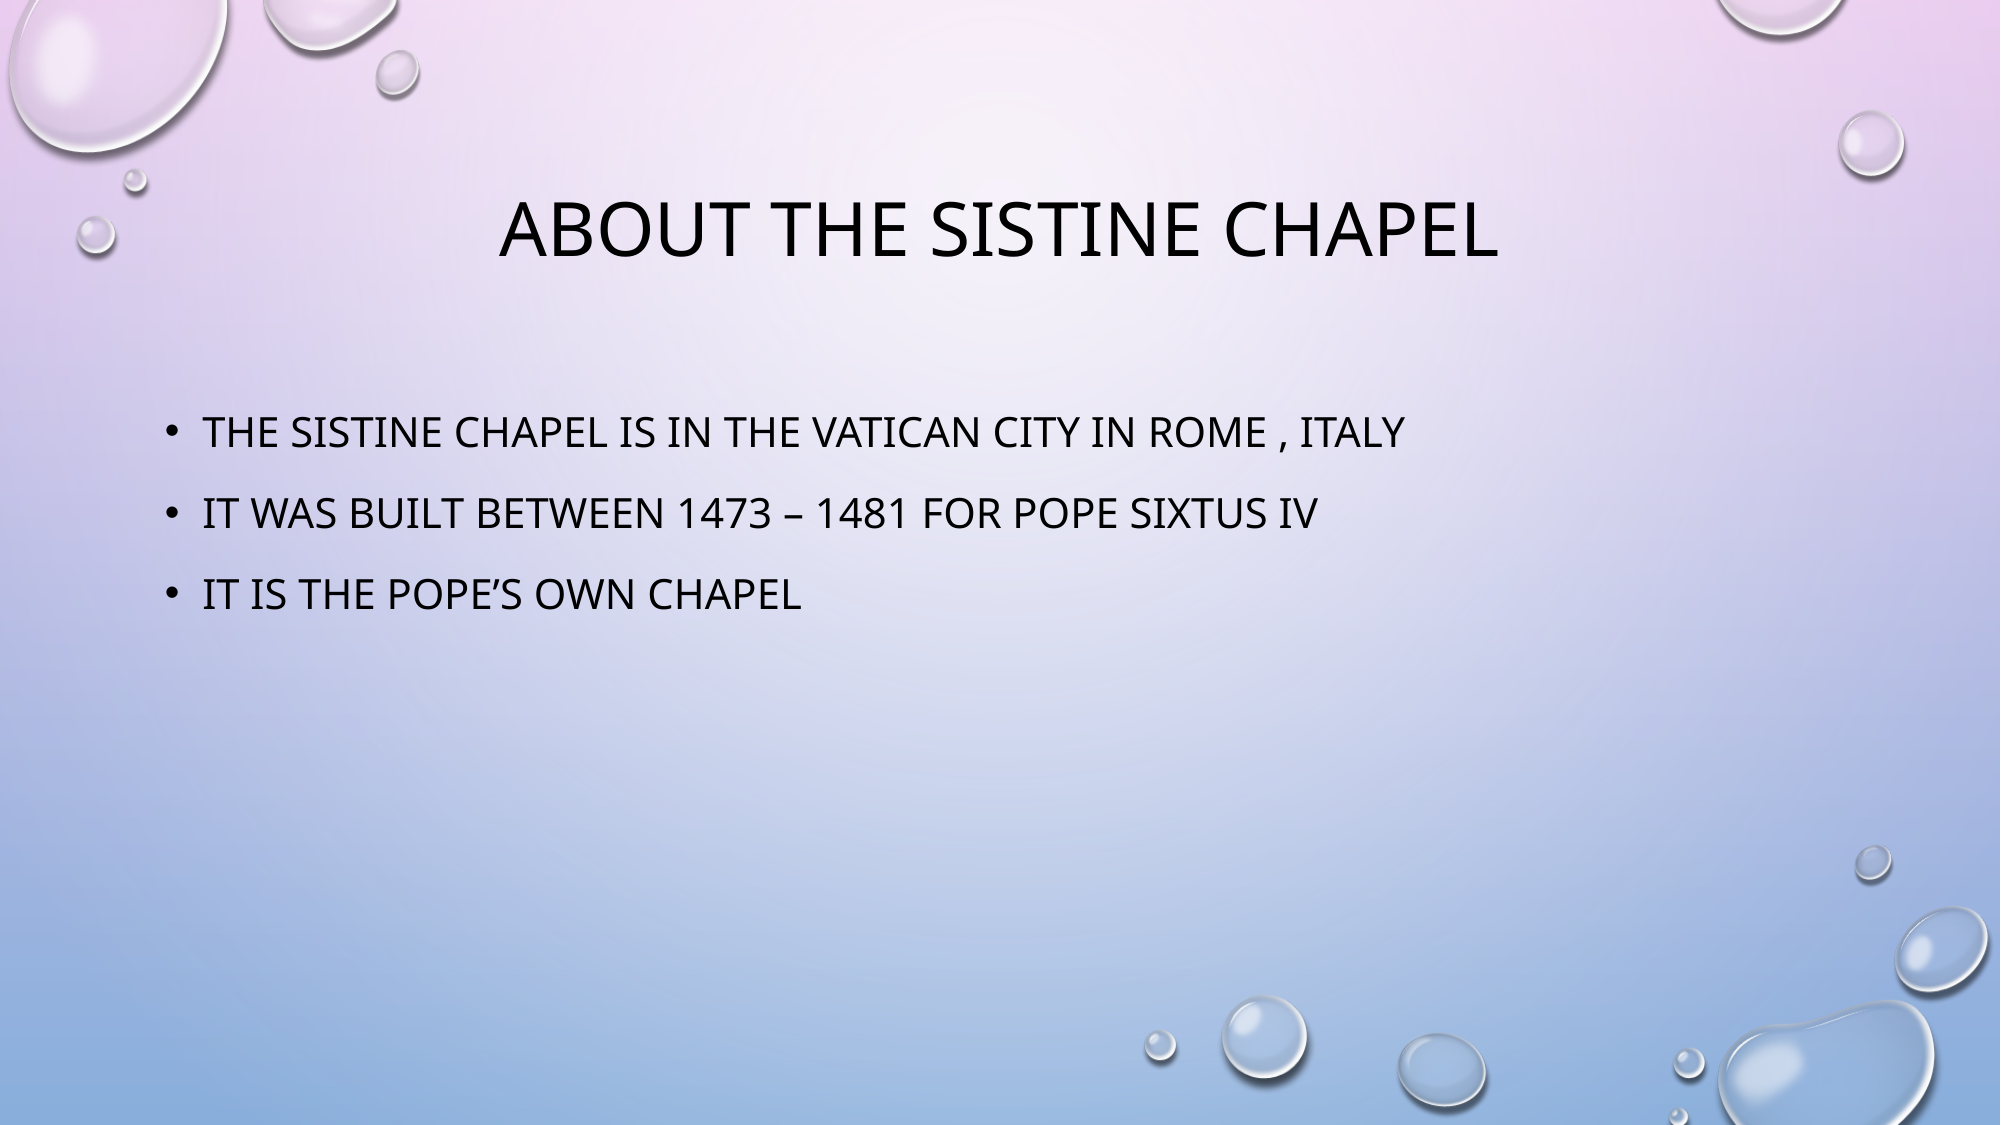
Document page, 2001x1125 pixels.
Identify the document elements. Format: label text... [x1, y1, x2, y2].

list The Sistine chapel is in the Vatican city in Rome , Italy It was built between 1473 – 1481 for pope Sixtus IV It is the pope’s own chapel [149, 388, 1850, 950]
title About the Sistine chapel [149, 101, 1851, 364]
picture [0, 0, 2000, 1125]
